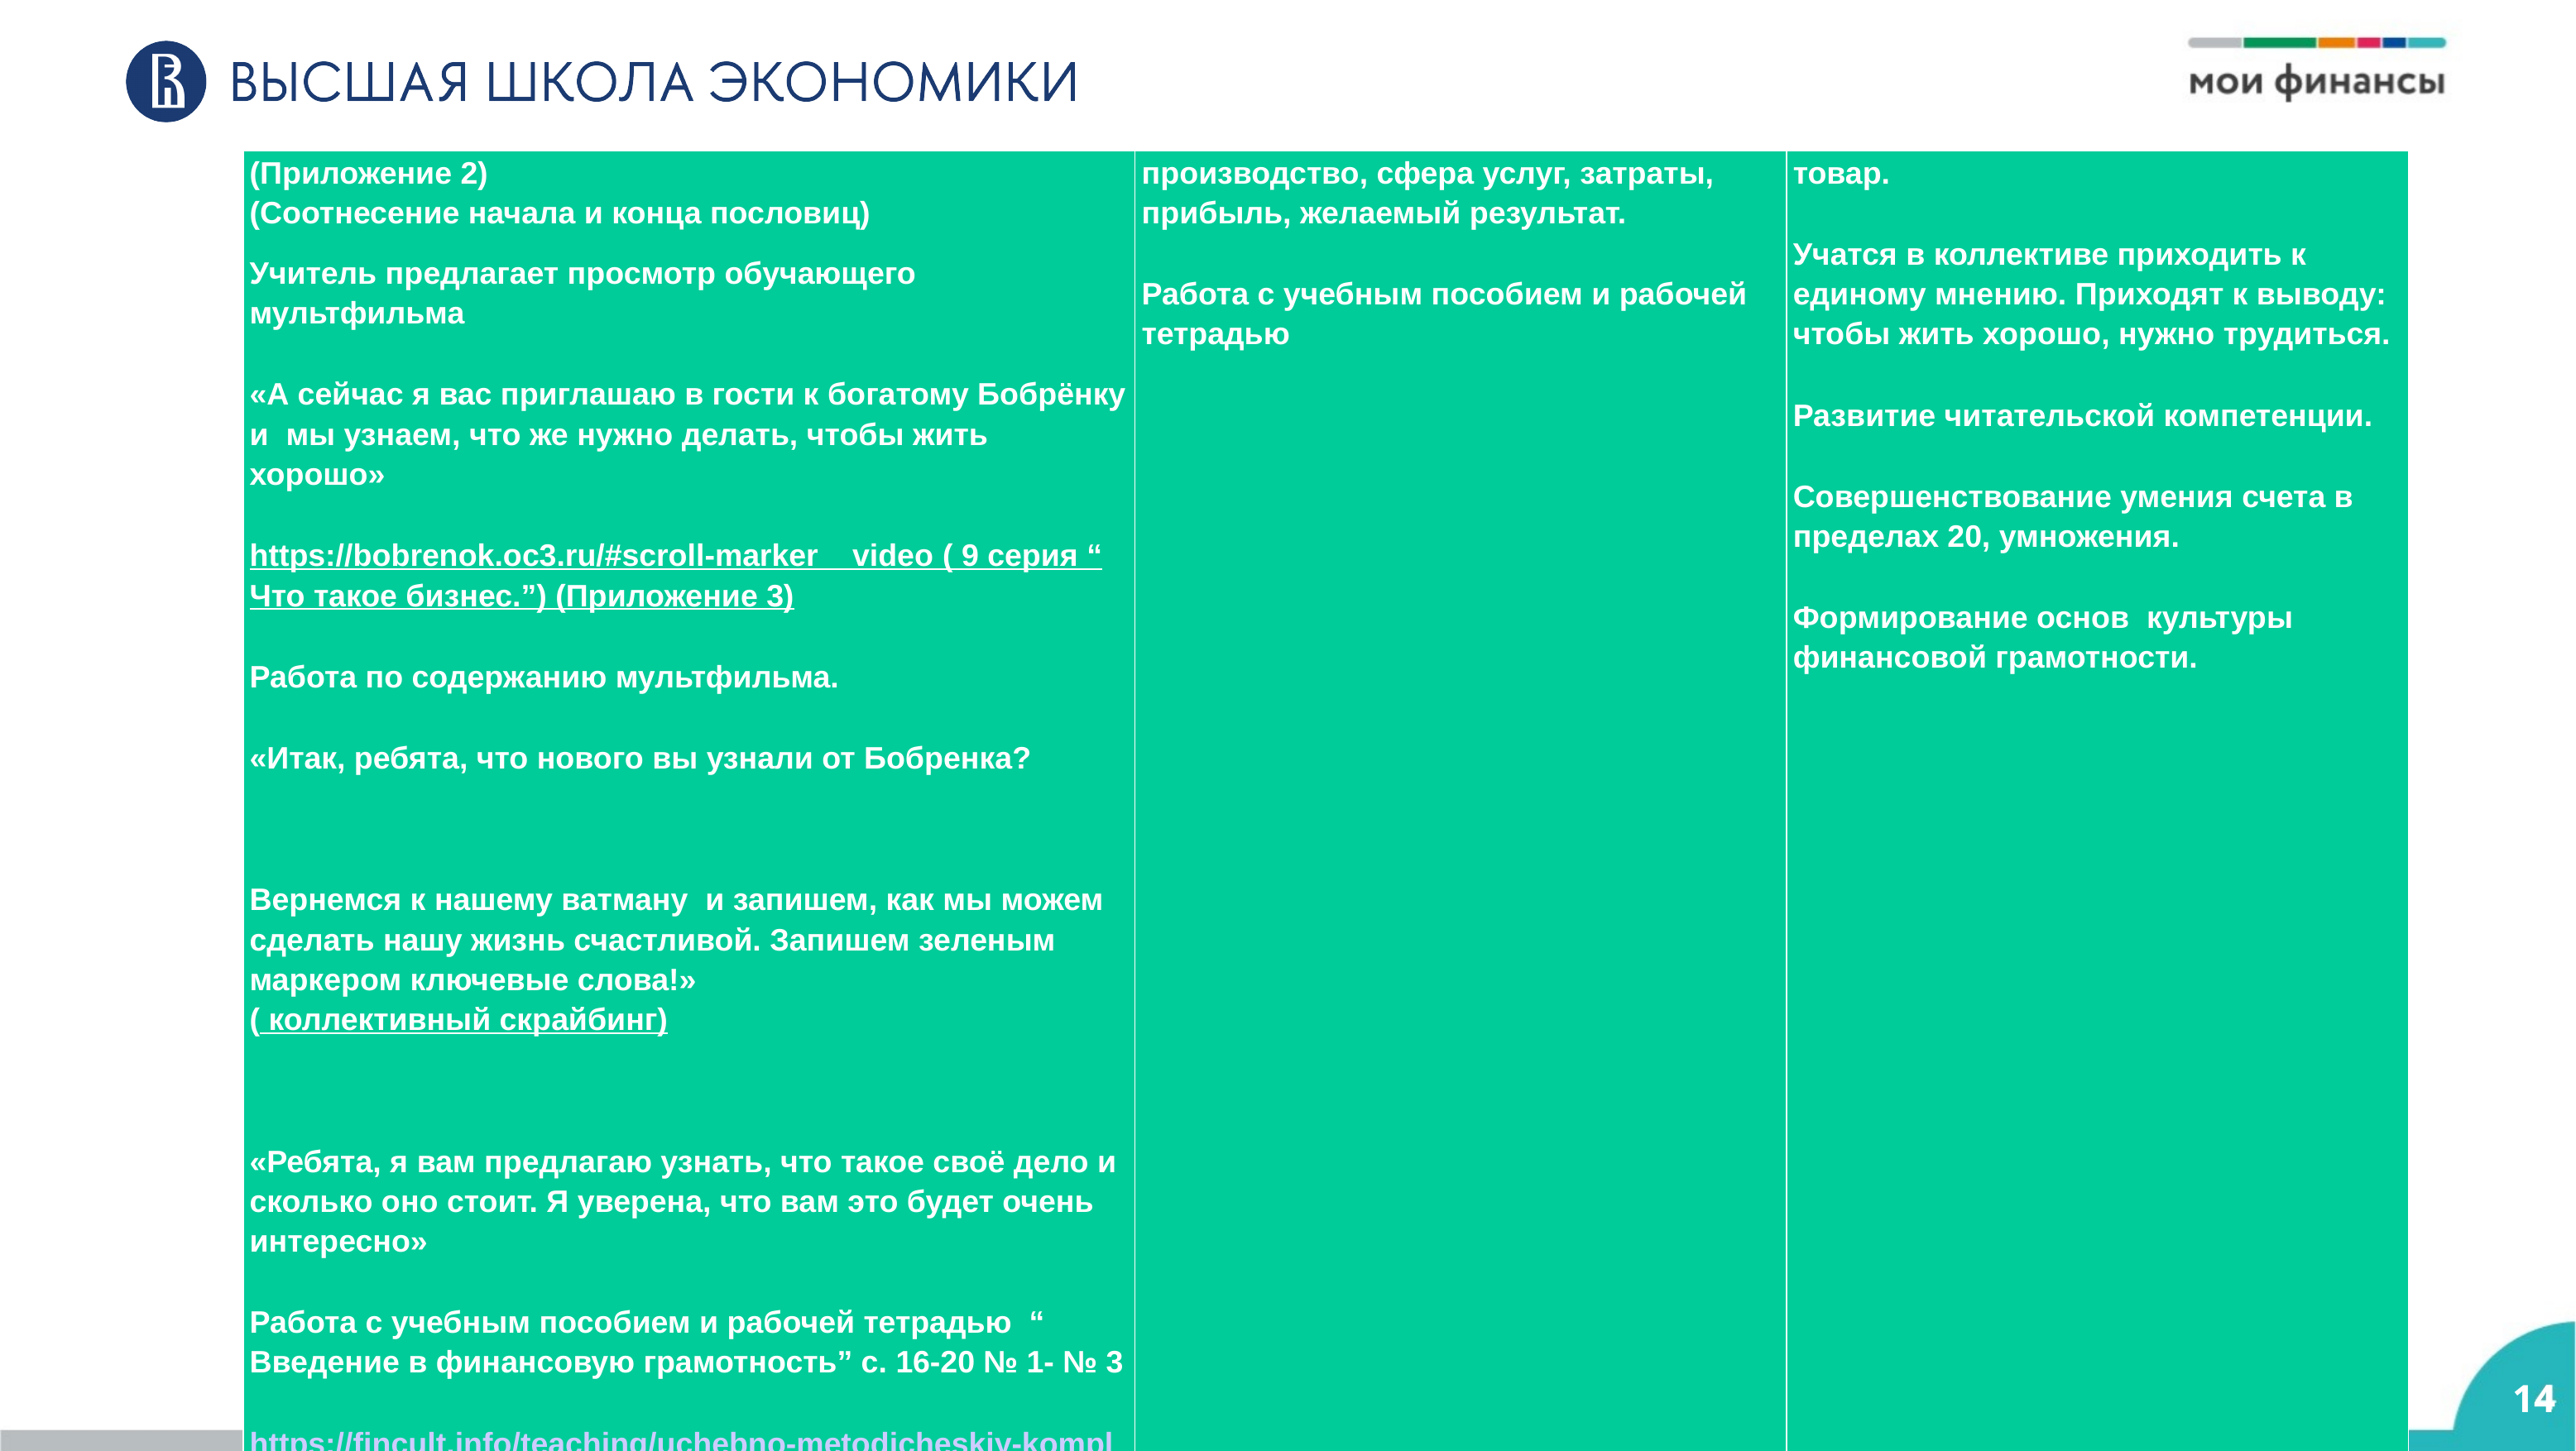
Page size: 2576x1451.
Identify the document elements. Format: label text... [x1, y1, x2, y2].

picture [0, 0, 2576, 1451]
slide_number 14 [2470, 1365, 2576, 1430]
table_header (Приложение 2) (Соотнесение начала и конца пословиц) Учитель предлагает просмотр обучающего мультфильма «А сейчас я вас приглашаю в гости к богатому Бобрёнку и мы узнаем, что же нужно делать, чтобы жить хорошо» https://bobrenok.oc3.ru/#scroll-marker__video ( 9 серия “ Что такое бизнес.”) (Приложение 3) Работа по содержанию мультфильма. «Итак, ребята, что нового вы узнали от Бобренка? Вернемся к нашему ватману и запишем, как мы можем сделать нашу жизнь счастливой. Запишем зеленым маркером ключевые слова!» ( коллективный скрайбинг) «Ребята, я вам предлагаю узнать, что такое своё дело и сколько оно стоит. Я уверена, что вам это будет очень интересно» Работа с учебным пособием и рабочей тетрадью “ Введение в финансовую грамотность” с. 16-20 № 1- № 3 https://fincult.info/teaching/uchebno-metodicheskiy-komplekc-vvedenie-v-finansovuyu-gramotnost-dlya-nachalnoy-shkoly/ [244, 151, 1134, 1451]
table_header товар. Учатся в коллективе приходить к единому мнению. Приходят к выводу: чтобы жить хорошо, нужно трудиться. Развитие читательской компетенции. Совершенствование умения счета в пределах 20, умножения. Формирование основ культуры финансовой грамотности. [1787, 151, 2408, 1451]
table_header производство, сфера услуг, затраты, прибыль, желаемый результат. Работа с учебным пособием и рабочей тетрадью [1135, 151, 1786, 1451]
